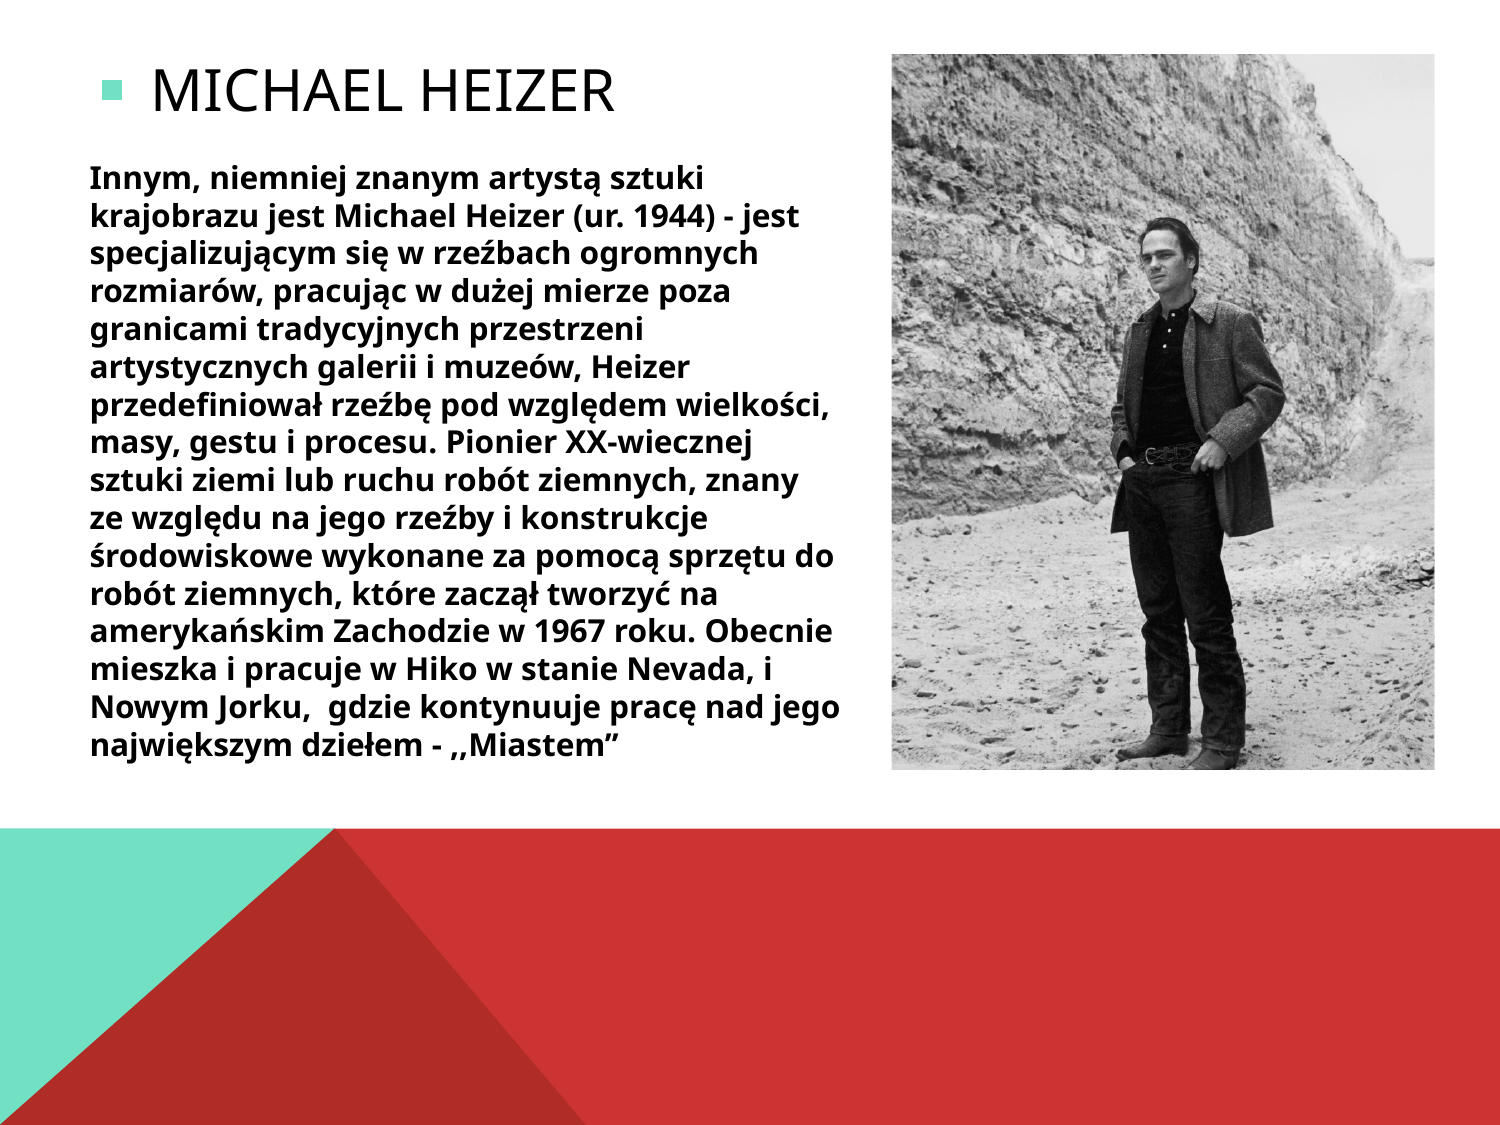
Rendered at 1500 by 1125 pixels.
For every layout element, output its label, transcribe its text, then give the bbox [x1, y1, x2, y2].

list Innym, niemniej znanym artystą sztuki krajobrazu jest Michael Heizer (ur. 1944) - jest specjalizującym się w rzeźbach ogromnych rozmiarów, pracując w dużej mierze poza granicami tradycyjnych przestrzeni artystycznych galerii i muzeów, Heizer przedefiniował rzeźbę pod względem wielkości, masy, gestu i procesu. Pionier XX-wiecznej sztuki ziemi lub ruchu robót ziemnych, znany ze względu na jego rzeźby i konstrukcje środowiskowe wykonane za pomocą sprzętu do robót ziemnych, które zaczął tworzyć na amerykańskim Zachodzie w 1967 roku. Obecnie mieszka i pracuje w Hiko w stanie Nevada, i Nowym Jorku, gdzie kontynuuje pracę nad jego największym dziełem - ,,Miastem’’ [21, 150, 857, 811]
title Michael Heizer [135, 42, 1358, 133]
text_box [98, 76, 126, 104]
picture [891, 54, 1435, 799]
